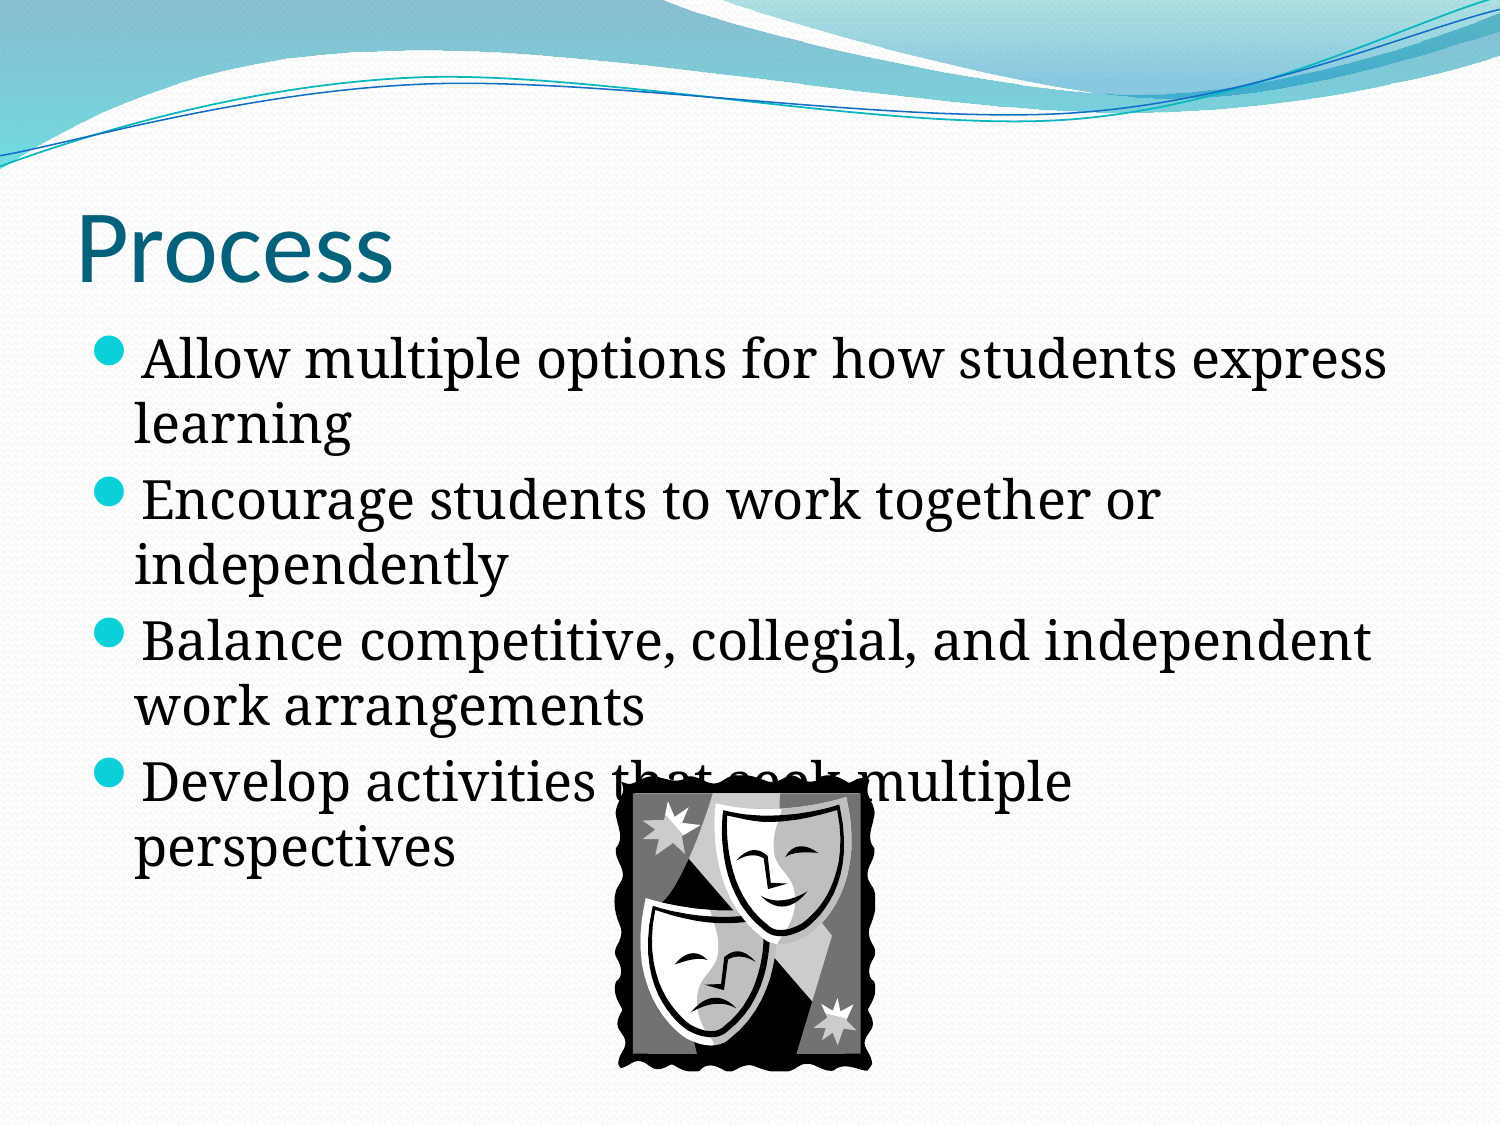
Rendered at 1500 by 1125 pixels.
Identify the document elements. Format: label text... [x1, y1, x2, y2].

list Allow multiple options for how students express learning Encourage students to work together or independently Balance competitive, collegial, and independent work arrangements Develop activities that seek multiple perspectives [75, 317, 1425, 1038]
title Process [75, 115, 1425, 303]
picture [612, 774, 876, 1072]
